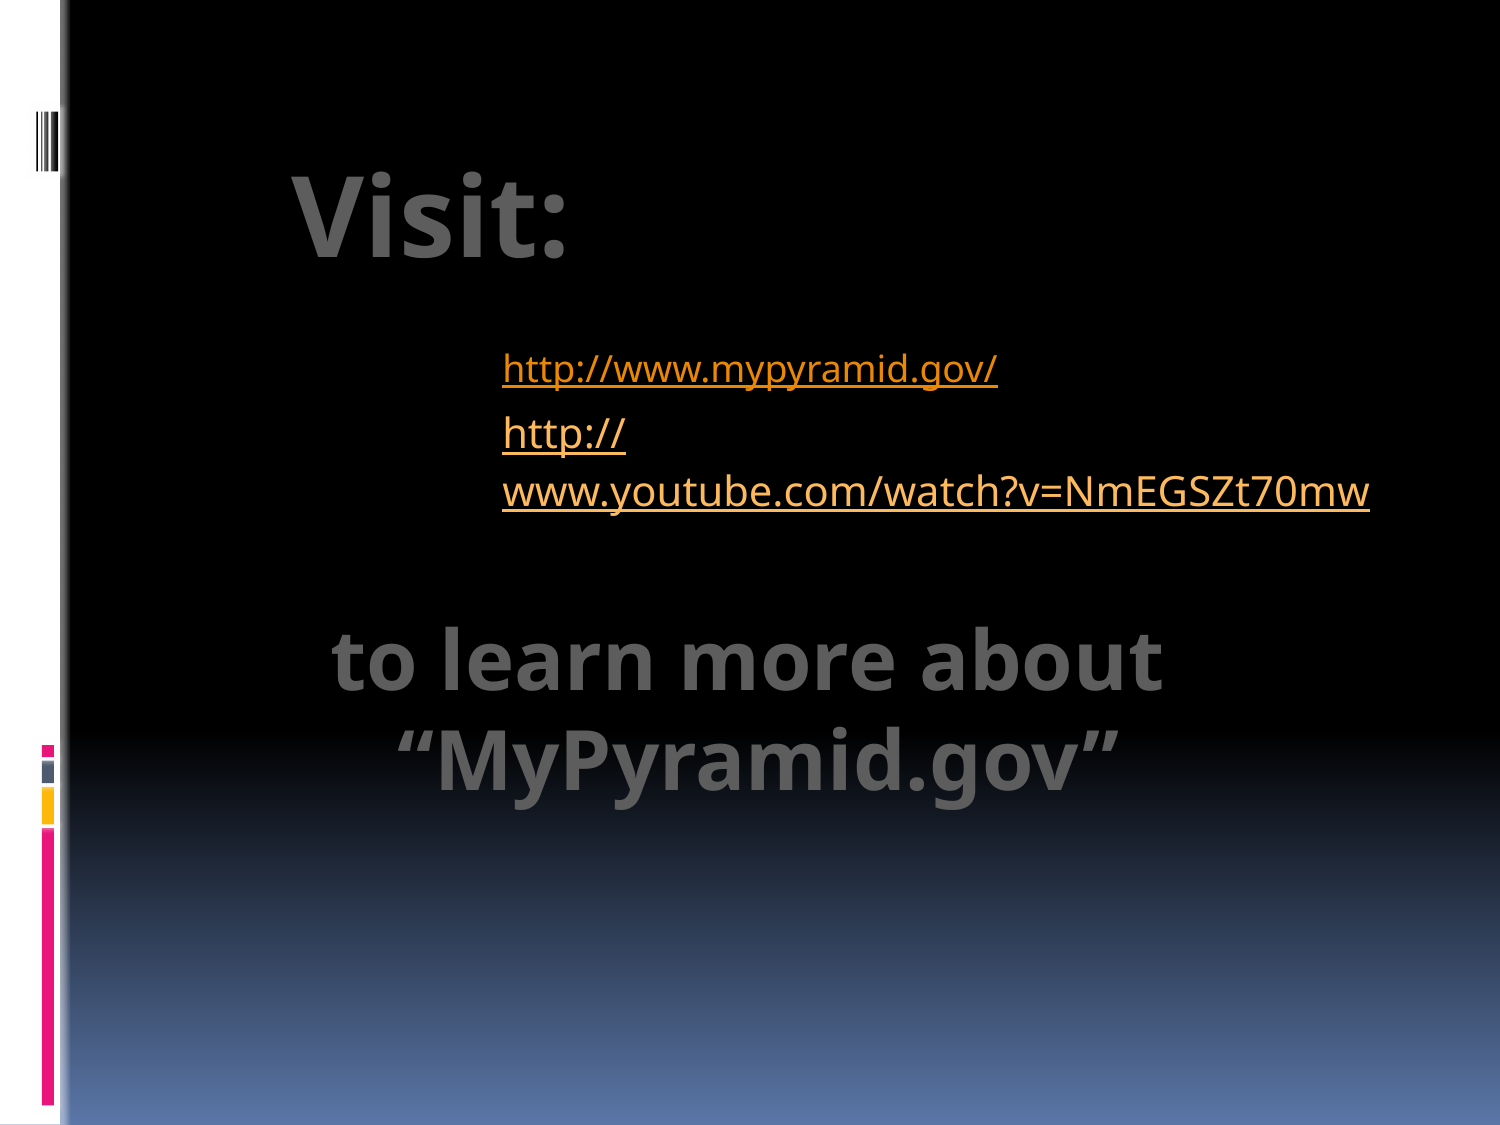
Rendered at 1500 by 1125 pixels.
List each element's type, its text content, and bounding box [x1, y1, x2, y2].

text_box Visit: [199, 137, 663, 288]
text_box http://www.mypyramid.gov/ [487, 337, 1213, 449]
text_box http://www.youtube.com/watch?v=NmEGSZt70mw [487, 299, 1463, 629]
text_box to learn more about “MyPyramid.gov” [315, 599, 1202, 815]
